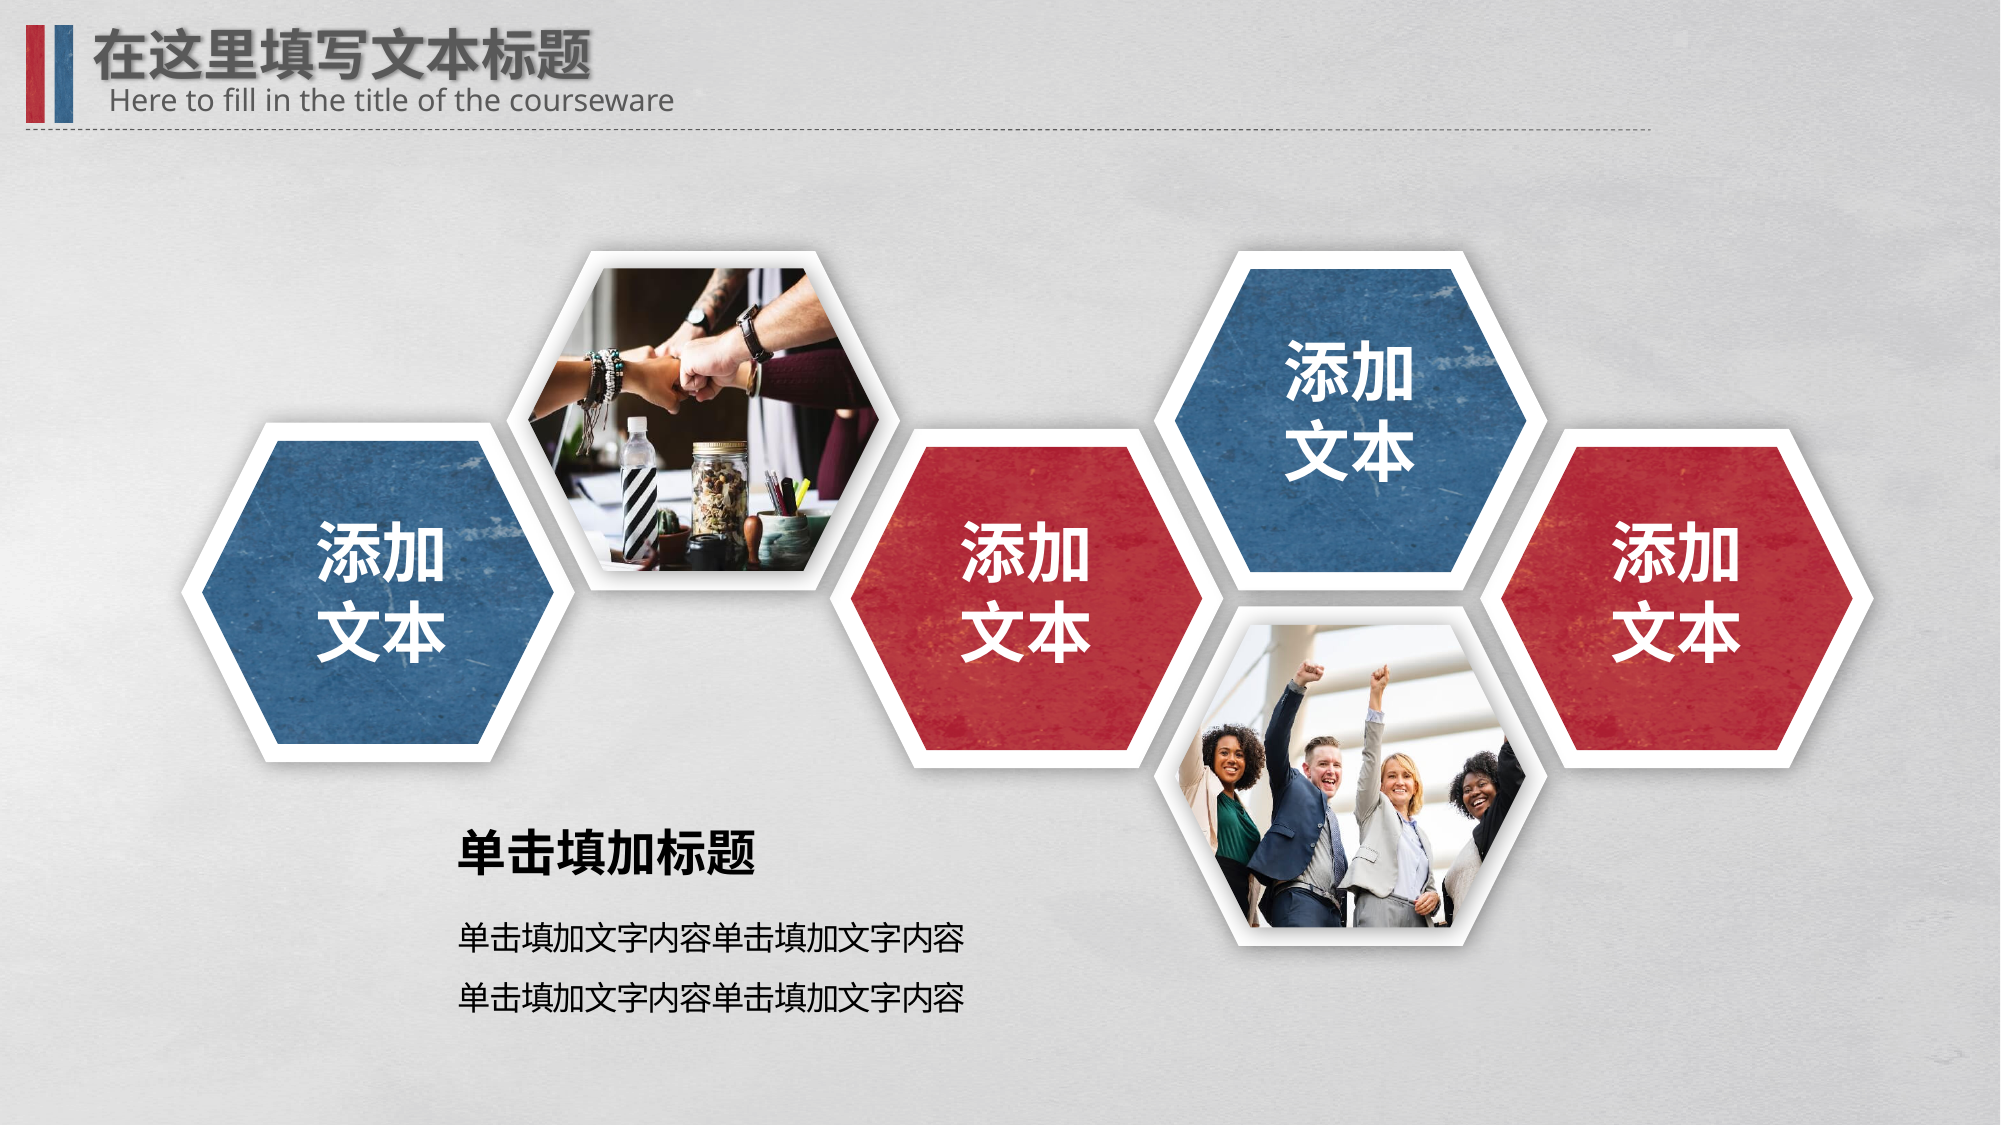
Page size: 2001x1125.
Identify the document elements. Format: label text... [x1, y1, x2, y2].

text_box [181, 422, 575, 763]
text_box 单击填加标题 [436, 811, 1058, 866]
text_box 单击填加文字内容单击填加文字内容 单击填加文字内容单击填加文字内容 [457, 897, 1079, 1077]
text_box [506, 251, 901, 591]
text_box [1153, 606, 1548, 946]
text_box [54, 25, 74, 124]
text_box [1153, 251, 1548, 591]
picture [0, 0, 2001, 1125]
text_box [1480, 428, 1874, 769]
text_box Here to fill in the title of the courseware [93, 73, 690, 125]
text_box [829, 428, 1224, 769]
text_box [25, 25, 46, 124]
text_box 在这里填写文本标题 [78, 12, 787, 95]
